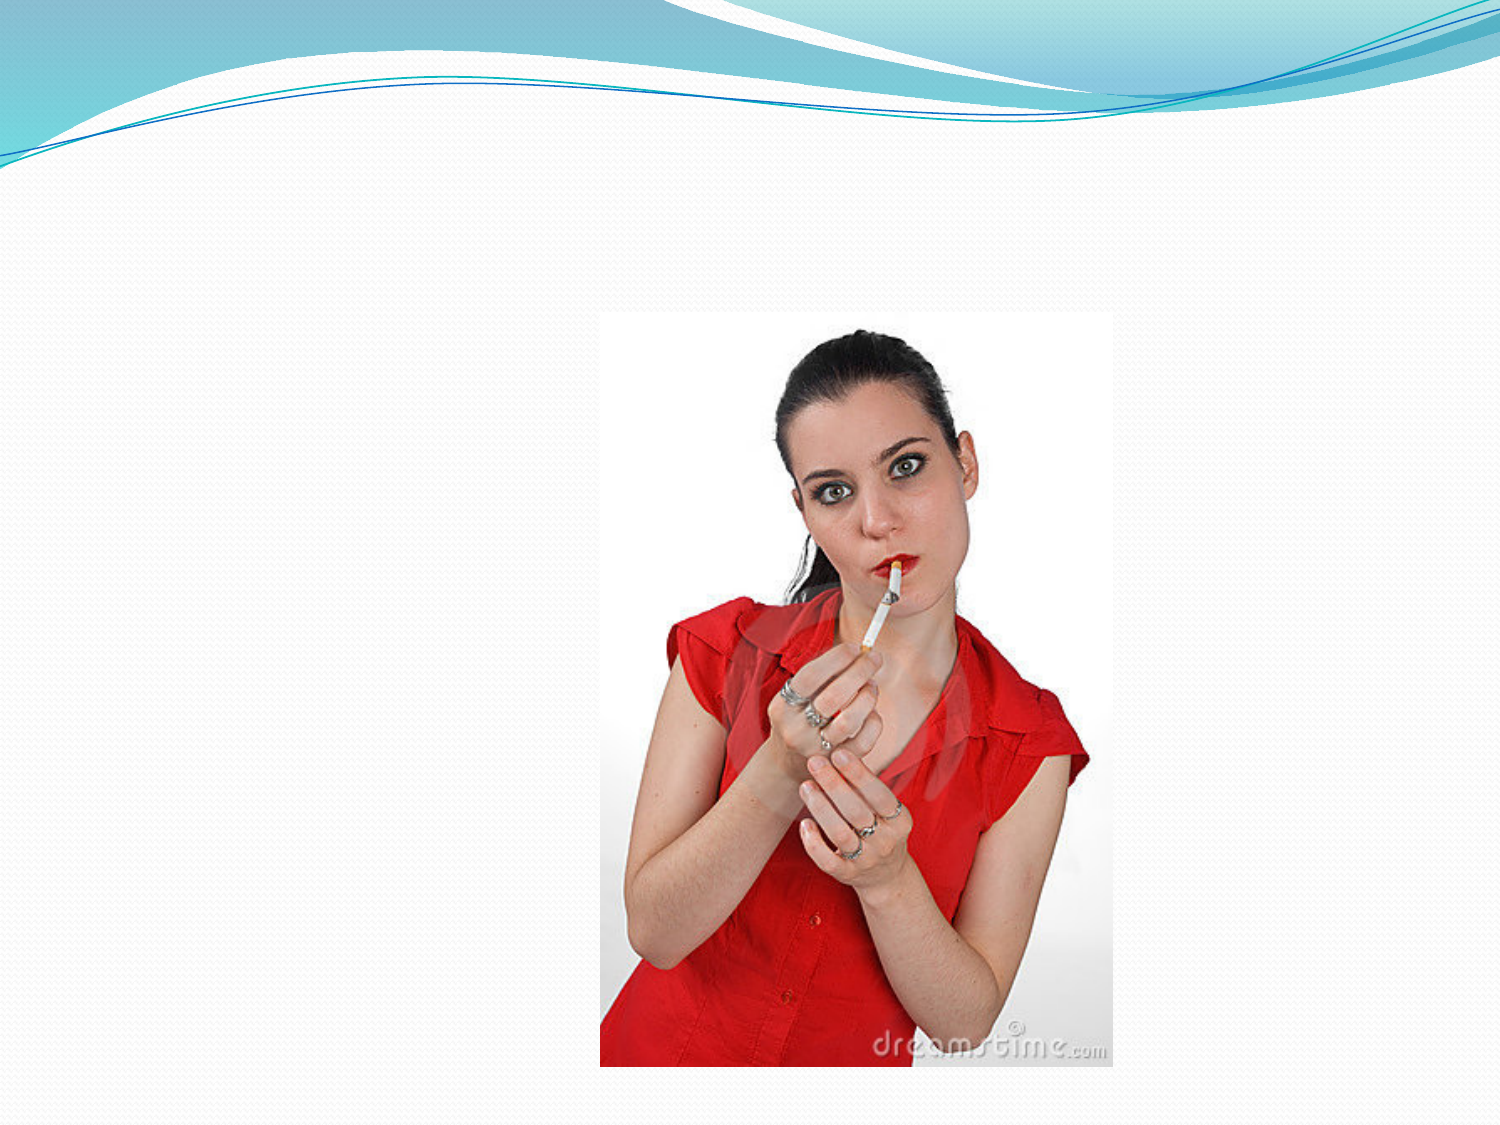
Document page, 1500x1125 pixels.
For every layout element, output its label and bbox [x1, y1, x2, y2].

list [599, 312, 1113, 1067]
